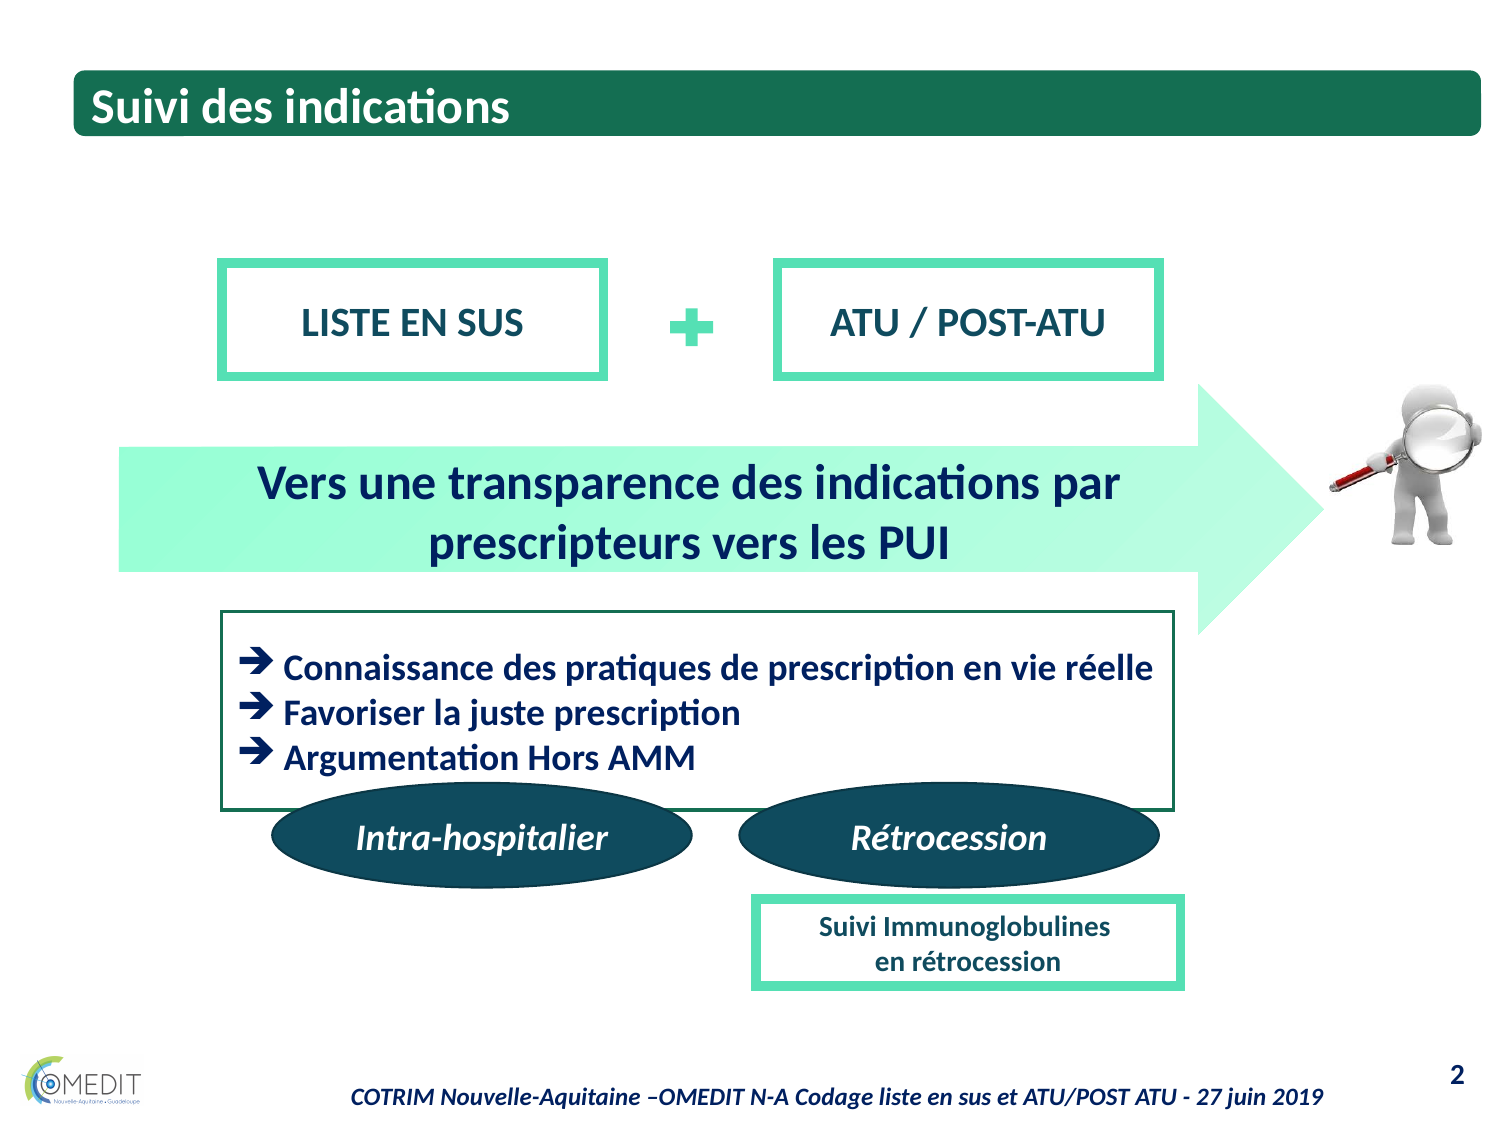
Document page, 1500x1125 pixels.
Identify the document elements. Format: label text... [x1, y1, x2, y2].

slide_number 2 [1142, 1042, 1480, 1103]
picture [1329, 384, 1482, 545]
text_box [221, 611, 1174, 888]
text_box LISTE EN SUS [221, 262, 605, 378]
text_box Suivi des indications [72, 69, 1483, 138]
text_box ATU / POST-ATU [776, 262, 1160, 378]
text_box Vers une transparence des indications par prescripteurs vers les PUI [117, 381, 1325, 637]
text_box [669, 307, 714, 347]
text_box Suivi Immunoglobulines en rétrocession [755, 898, 1181, 987]
picture [20, 1054, 144, 1106]
